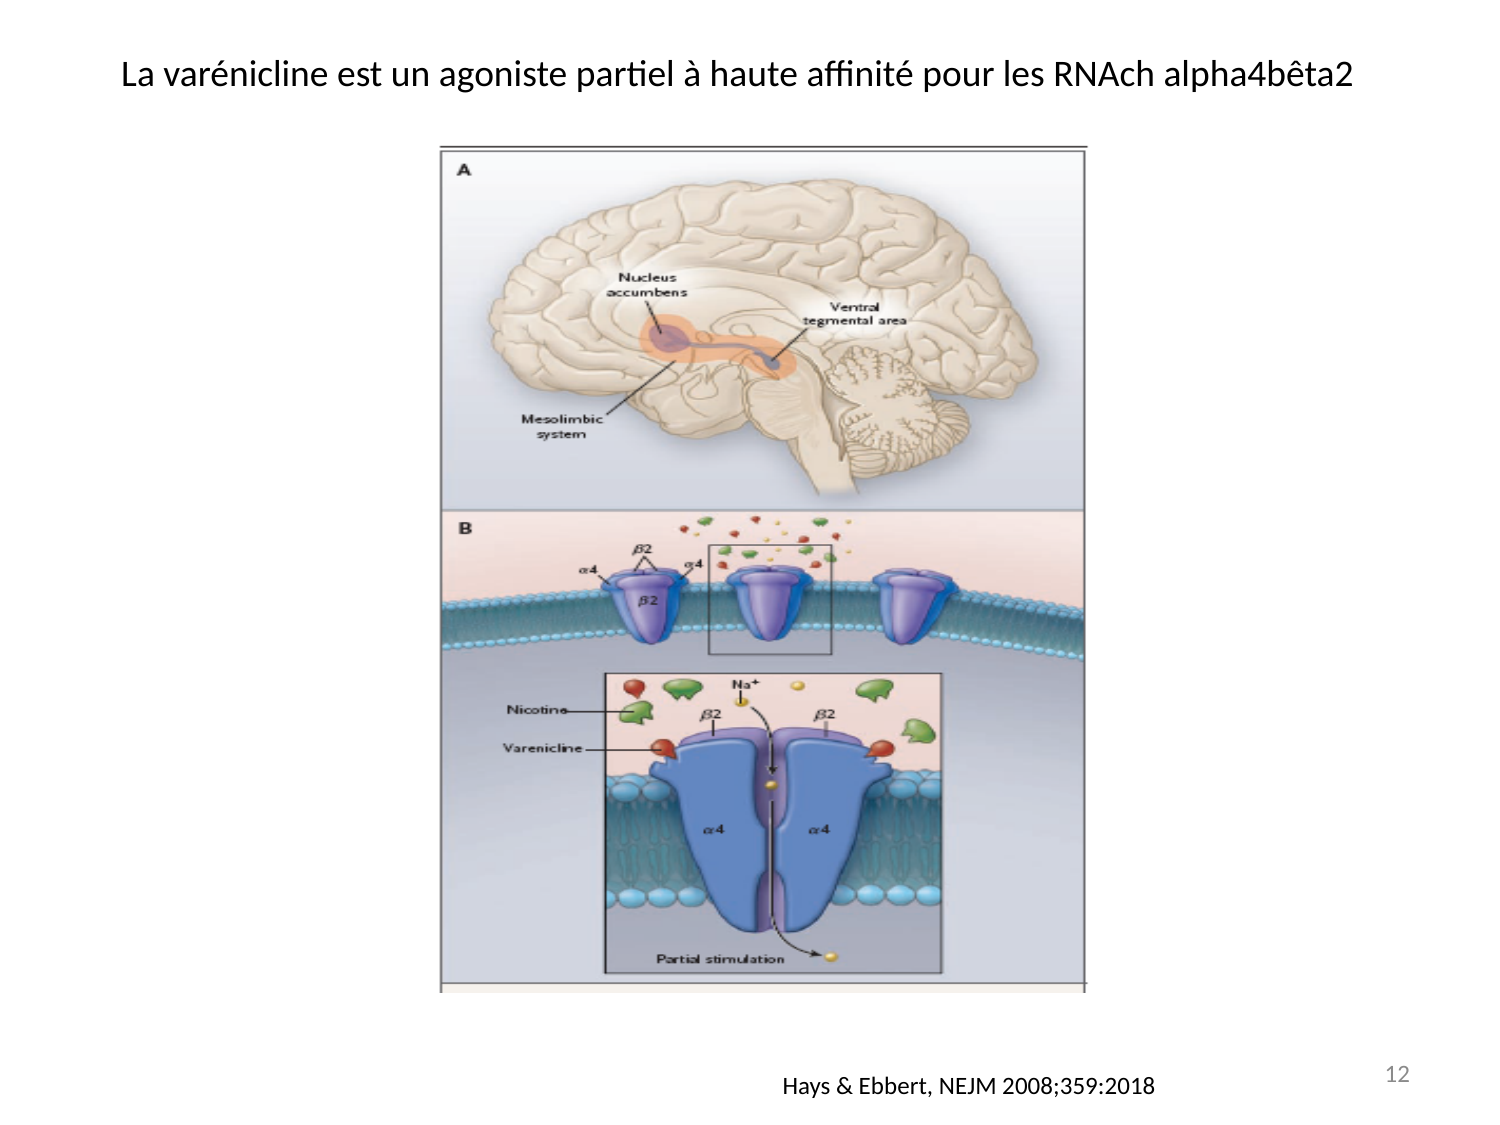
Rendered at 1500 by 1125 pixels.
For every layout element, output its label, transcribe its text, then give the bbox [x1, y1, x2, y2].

slide_number 12 [1074, 1042, 1425, 1103]
text_box Hays & Ebbert, NEJM 2008;359:2018 [767, 1061, 1172, 1107]
text_box La varénicline est un agoniste partiel à haute affinité pour les RNAch alpha4bêta2 [106, 41, 1370, 101]
picture [430, 133, 1105, 993]
